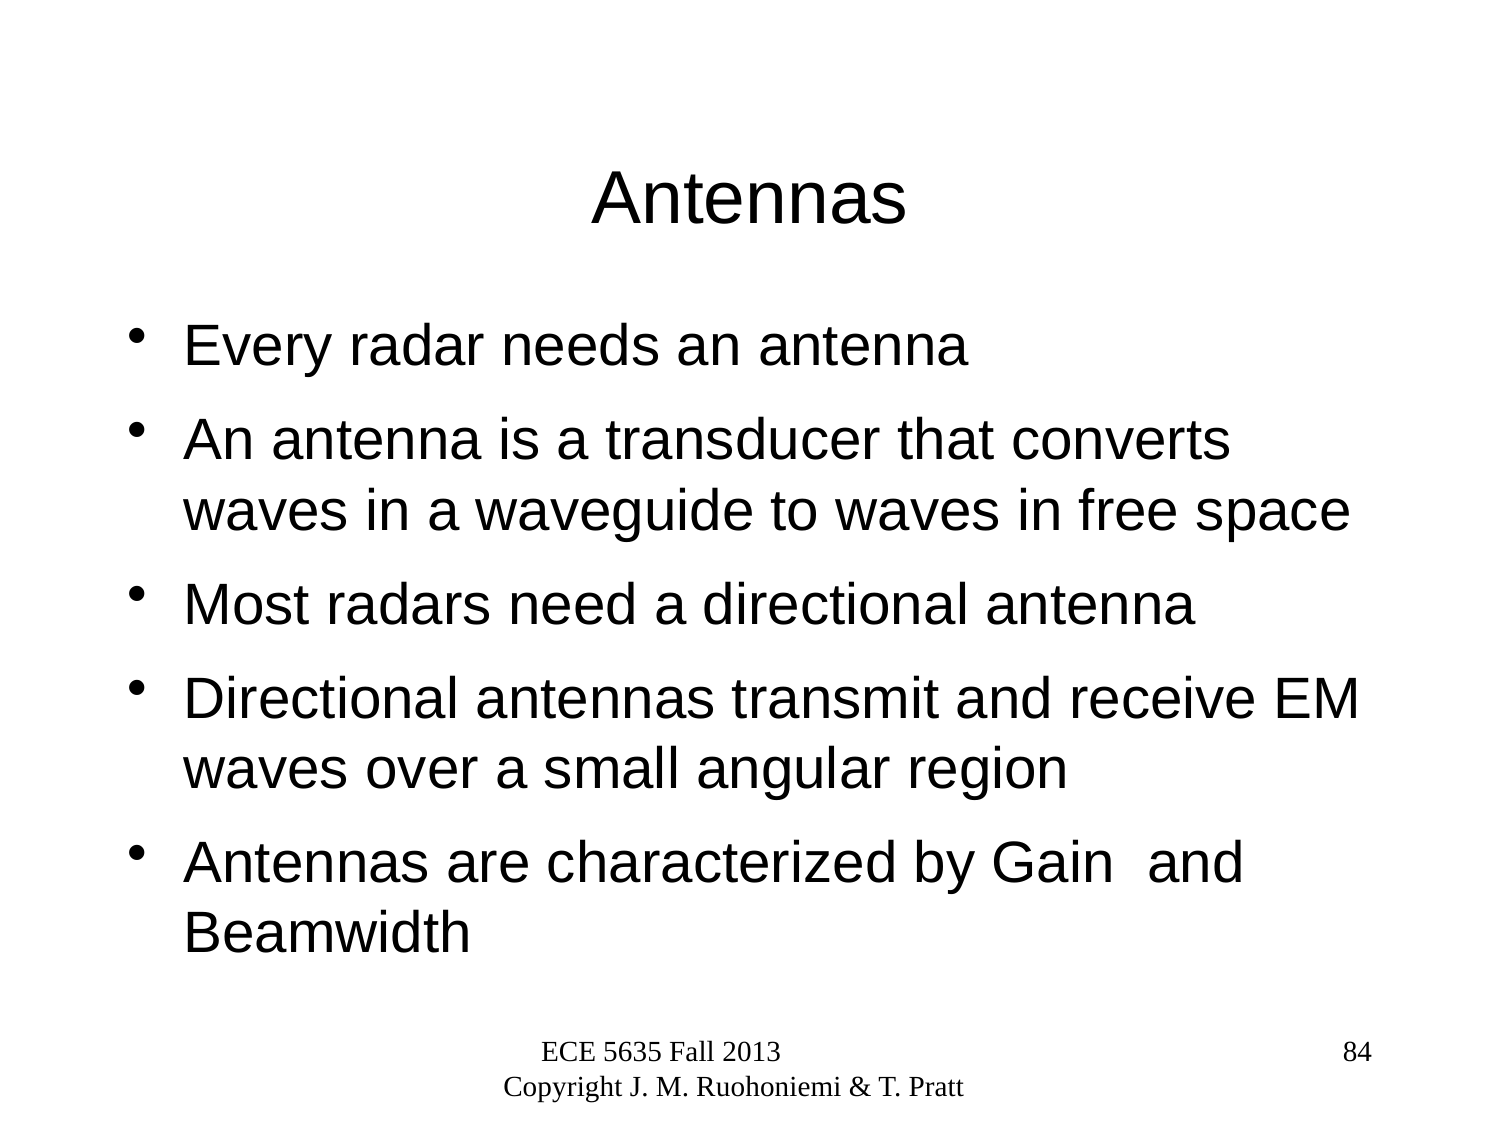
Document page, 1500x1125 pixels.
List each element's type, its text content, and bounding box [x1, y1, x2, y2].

slide_number 84 [1074, 1024, 1388, 1101]
title Antennas [112, 99, 1388, 288]
list Every radar needs an antenna An antenna is a transducer that converts waves in a waveguide to waves in free space Most radars need a directional antenna Directional antennas transmit and receive EM waves over a small angular region Antennas are characterized by Gain and Beamwidth [112, 299, 1388, 976]
footer ECE 5635 Fall 2013 Copyright J. M. Ruohoniemi & T. Pratt [487, 1024, 988, 1101]
